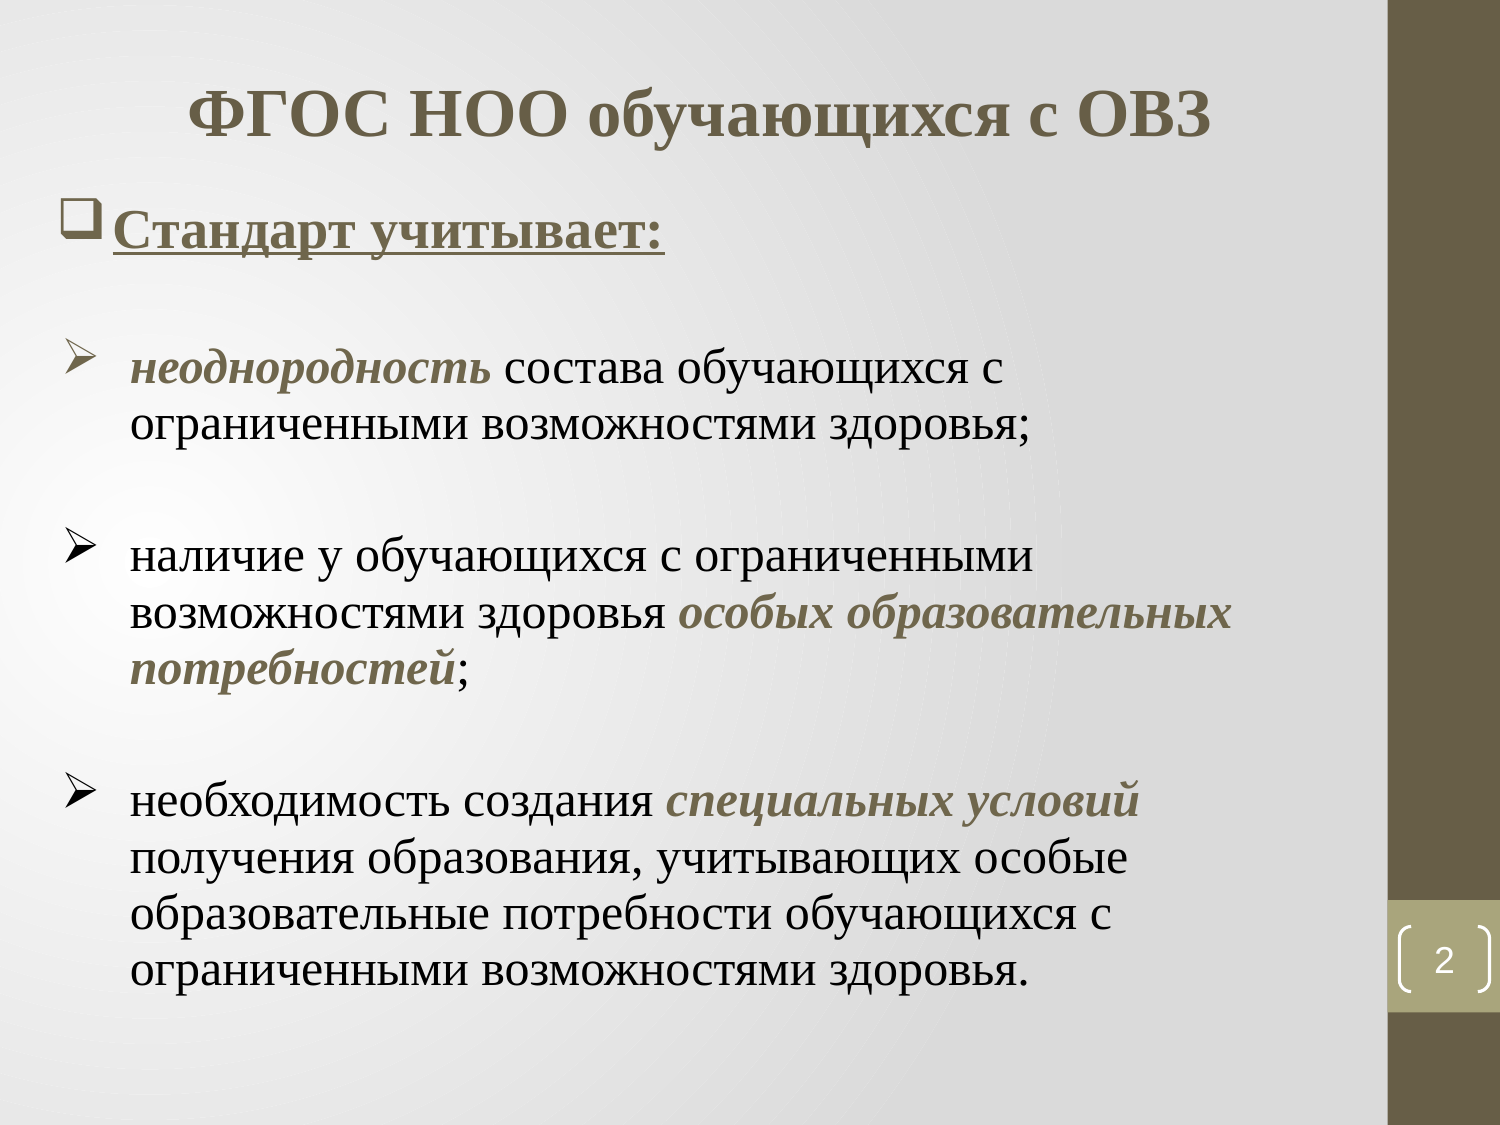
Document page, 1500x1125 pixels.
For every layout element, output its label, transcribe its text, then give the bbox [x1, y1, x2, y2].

title ФГОС НОО обучающихся с ОВЗ [75, 45, 1325, 173]
slide_number 2 [1397, 924, 1492, 994]
list Стандарт учитывает: неоднородность состава обучающихся с ограниченными возможностями здоровья; наличие у обучающихся с ограниченными возможностями здоровья особых образовательных потребностей; необходимость создания специальных условий получения образования, учитывающих особые образовательные потребности обучающихся с ограниченными возможностями здоровья. [41, 196, 1363, 1094]
